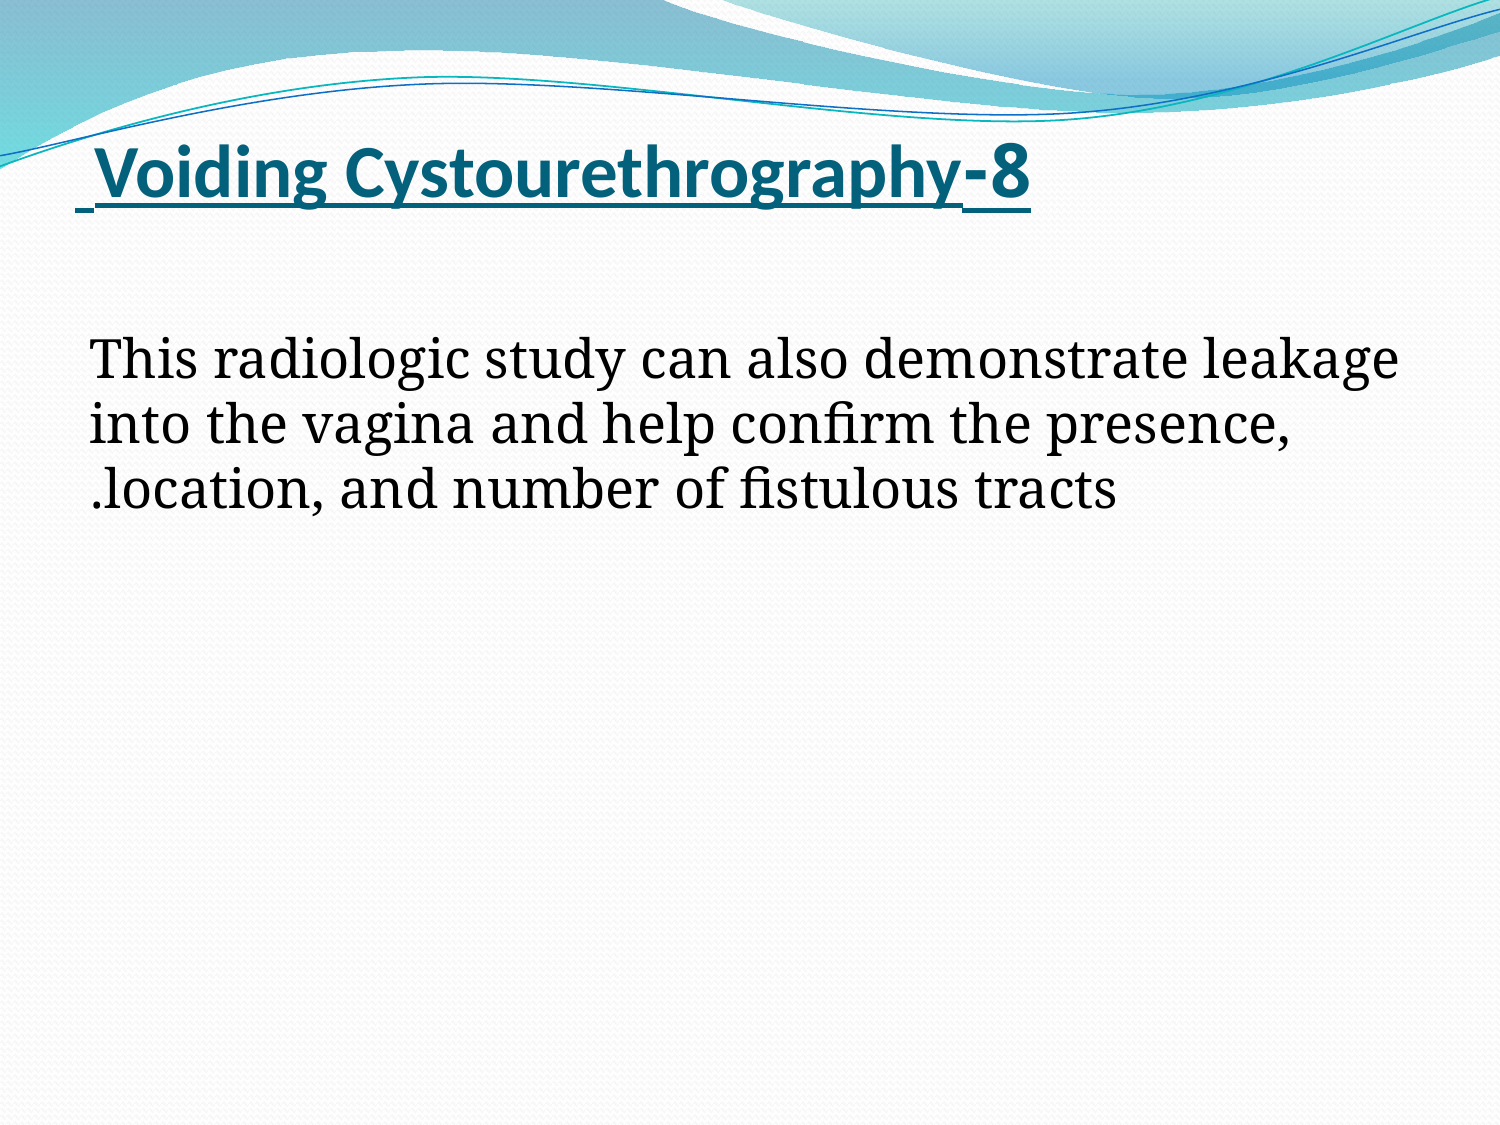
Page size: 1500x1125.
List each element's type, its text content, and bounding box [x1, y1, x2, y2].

title 8-Voiding Cystourethrography [75, 115, 1425, 303]
list This radiologic study can also demonstrate leakage into the vagina and help confirm the presence, location, and number of fistulous tracts. [75, 317, 1425, 1038]
